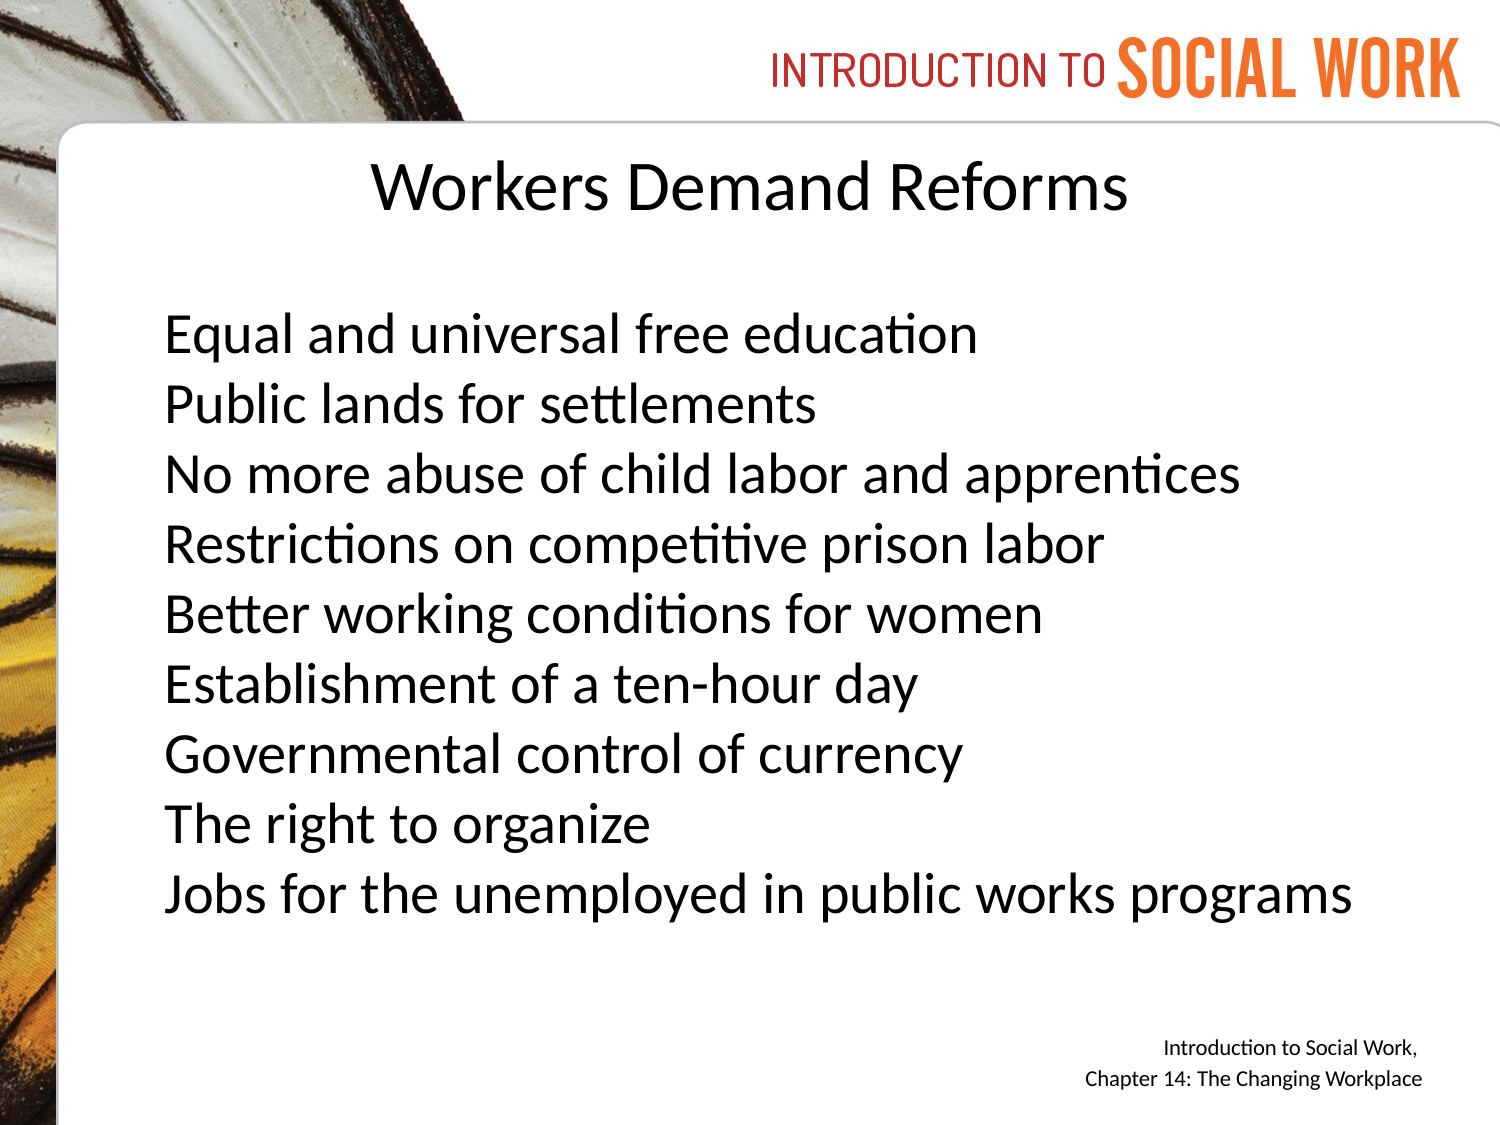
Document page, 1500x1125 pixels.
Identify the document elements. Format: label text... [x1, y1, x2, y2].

list Introduction to Social Work, Chapter 14: The Changing Workplace [987, 1025, 1438, 1100]
text_box Equal and universal free education Public lands for settlements No more abuse of child labor and apprentices Restrictions on competitive prison labor Better working conditions for women Establishment of a ten-hour day Governmental control of currency The right to organize Jobs for the unemployed in public works programs [0, 287, 1413, 933]
picture [0, 0, 1500, 1125]
text_box [99, 274, 1438, 1010]
title Workers Demand Reforms [75, 45, 1425, 233]
